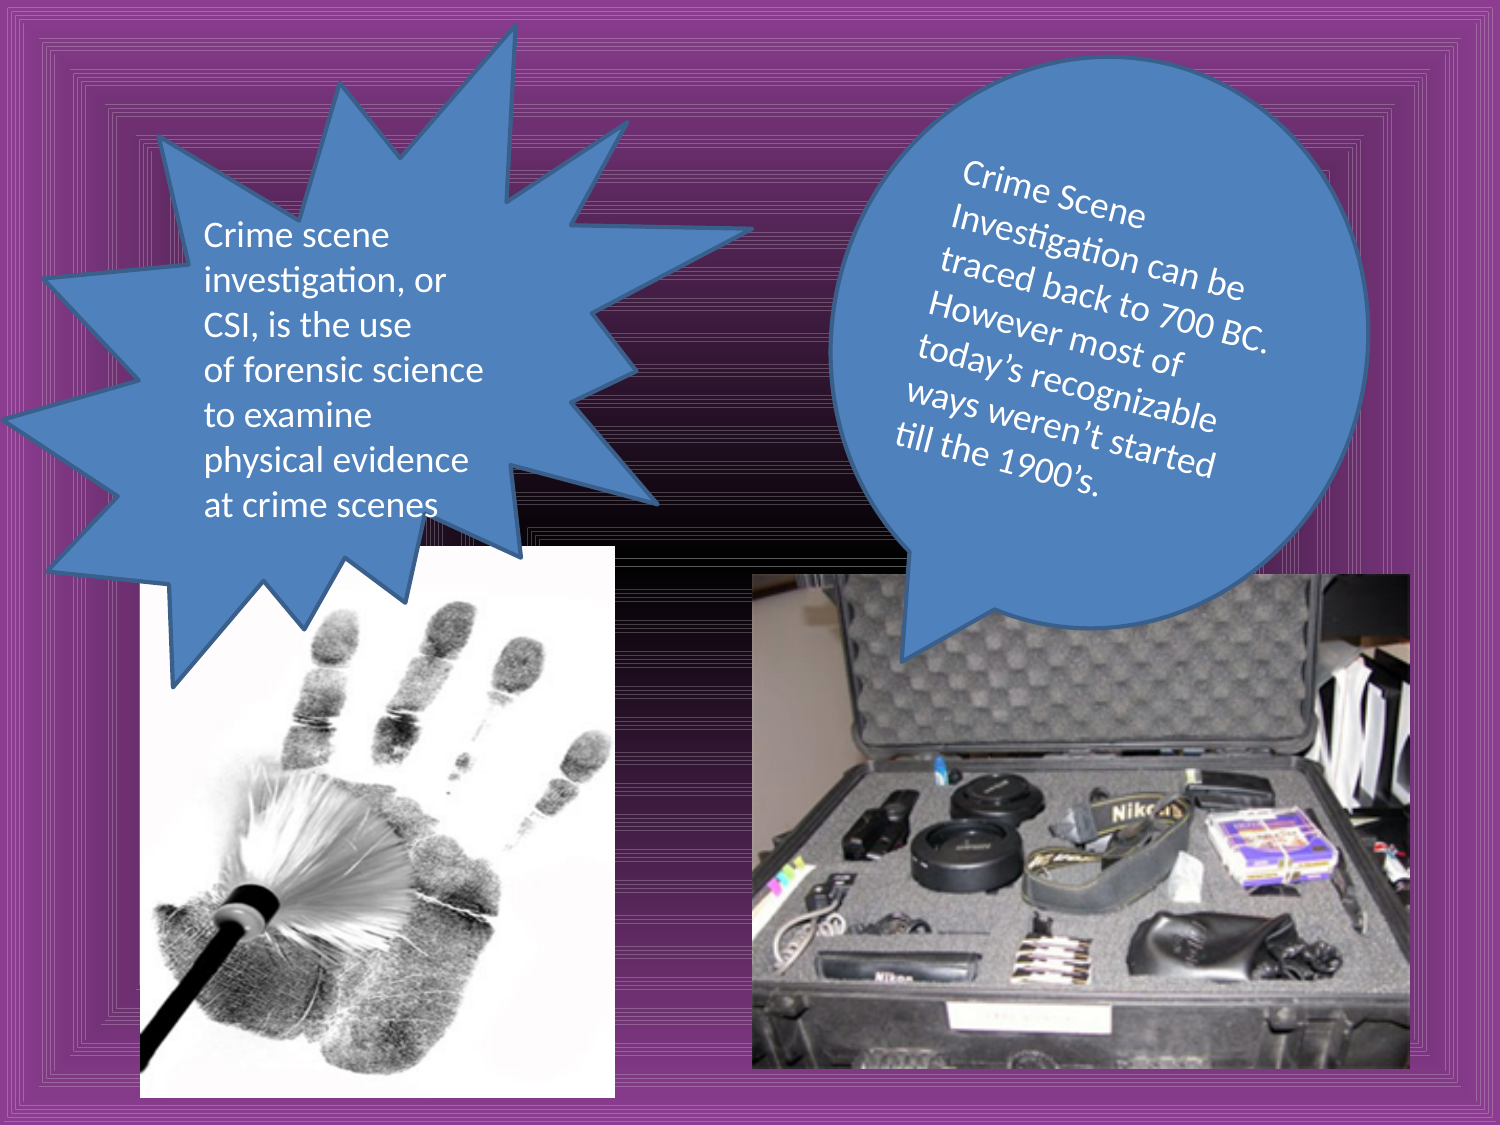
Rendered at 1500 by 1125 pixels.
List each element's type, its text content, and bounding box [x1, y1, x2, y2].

text_box Crime scene investigation, or CSI, is the use of forensic science to examine physical evidence at crime scenes [0, 22, 755, 583]
text_box Crime Scene Investigation can be traced back to 700 BC. However most of today’s recognizable ways weren’t started till the 1900’s. [828, 54, 1371, 573]
picture [139, 545, 615, 1098]
picture [751, 574, 1410, 1069]
